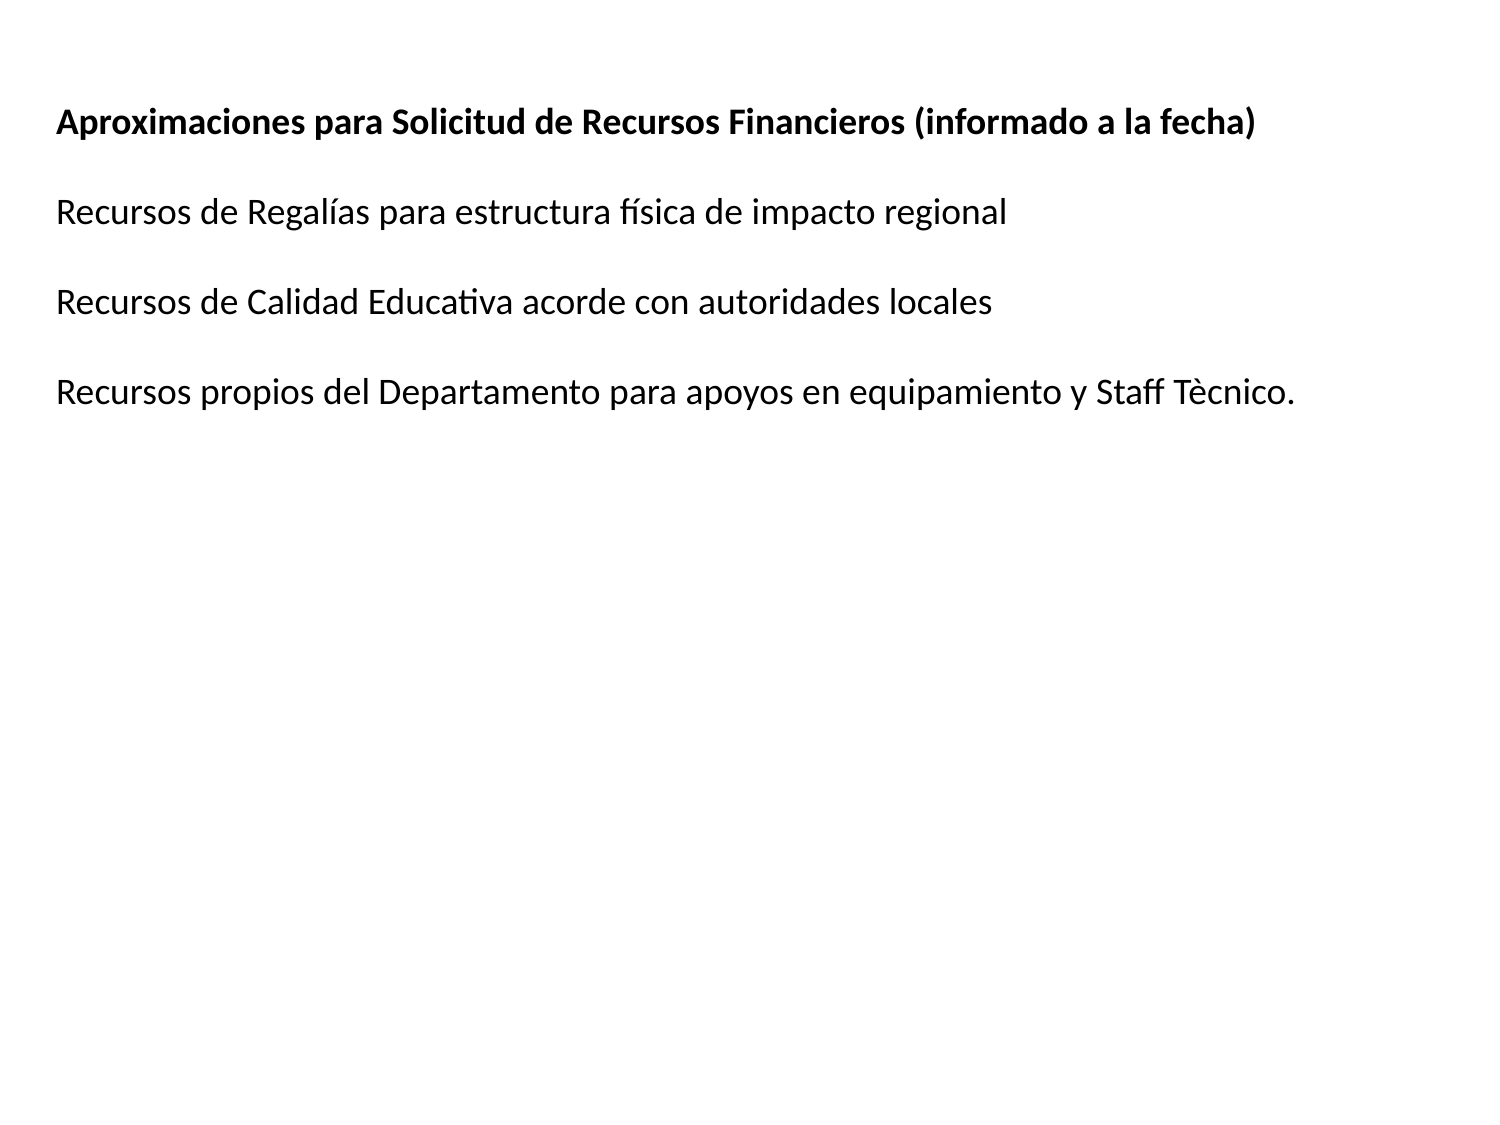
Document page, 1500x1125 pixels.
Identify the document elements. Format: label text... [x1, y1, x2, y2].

text_box Aproximaciones para Solicitud de Recursos Financieros (informado a la fecha) Recursos de Regalías para estructura física de impacto regional Recursos de Calidad Educativa acorde con autoridades locales Recursos propios del Departamento para apoyos en equipamiento y Staff Tècnico. [41, 89, 1459, 420]
